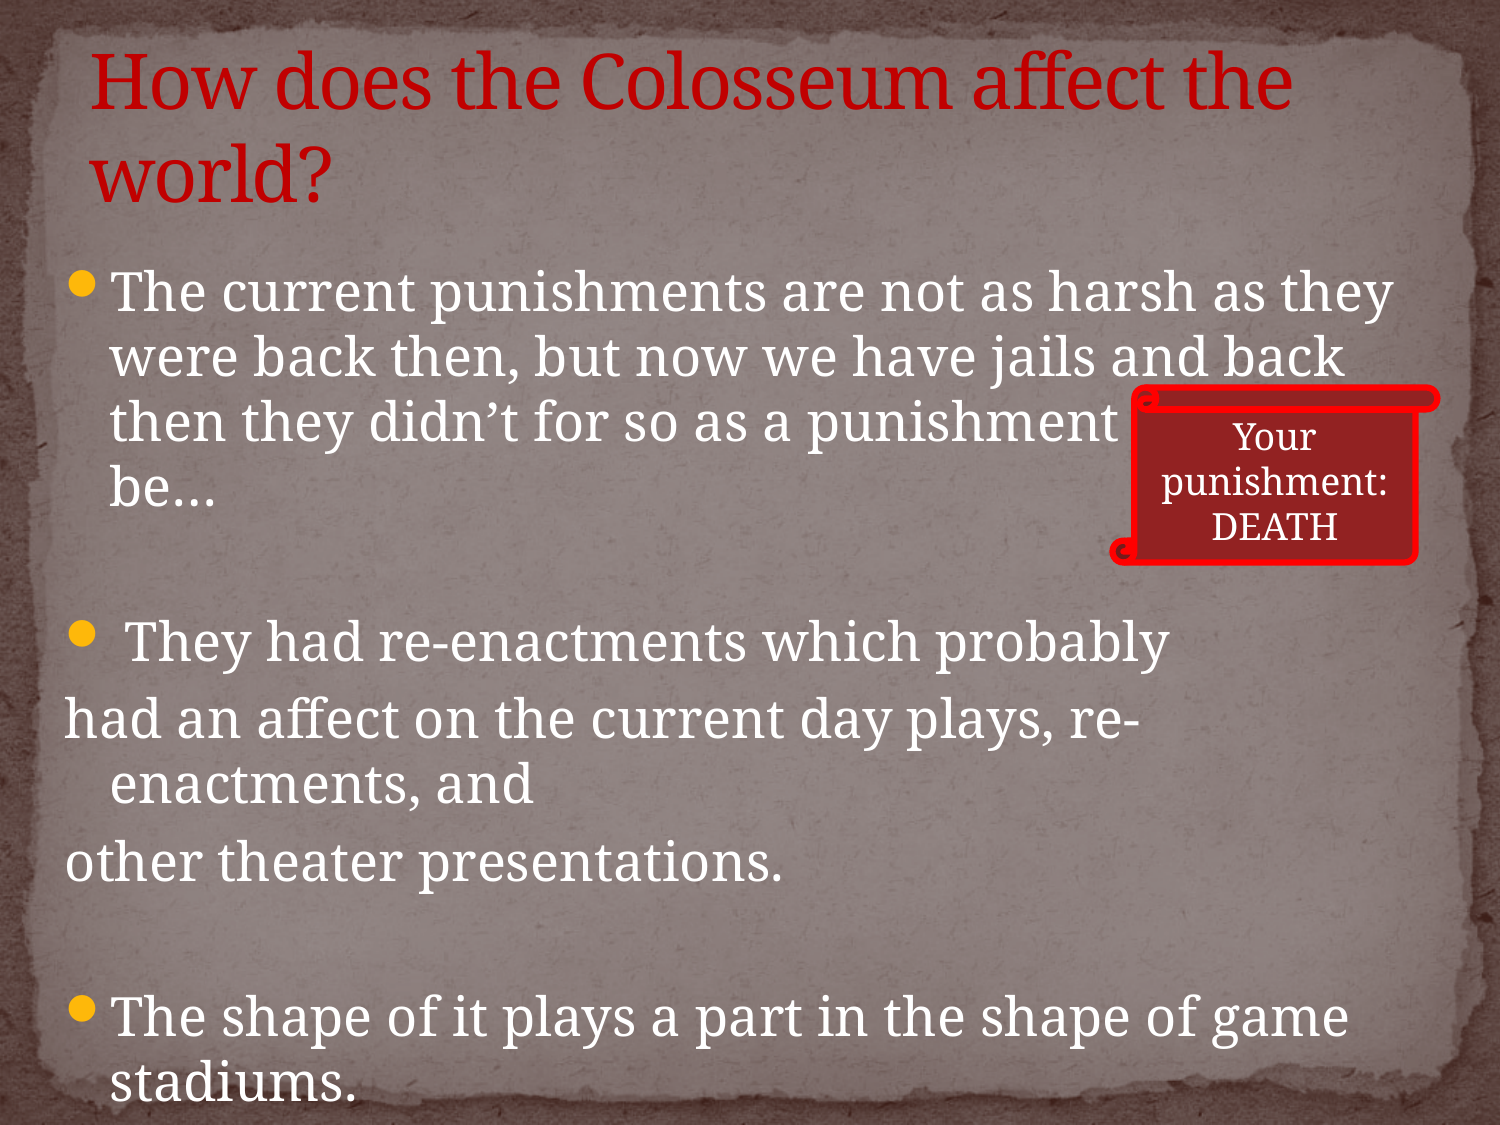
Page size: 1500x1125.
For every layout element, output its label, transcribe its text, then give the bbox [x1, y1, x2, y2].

title How does the Colosseum affect the world? [74, 24, 1425, 225]
text_box Your punishment: DEATH [1109, 384, 1441, 566]
list The current punishments are not as harsh as they were back then, but now we have jails and back then they didn’t for so as a punishment it would be… They had re-enactments which probably had an affect on the current day plays, re-enactments, and other theater presentations. The shape of it plays a part in the shape of game stadiums. [50, 249, 1438, 1075]
